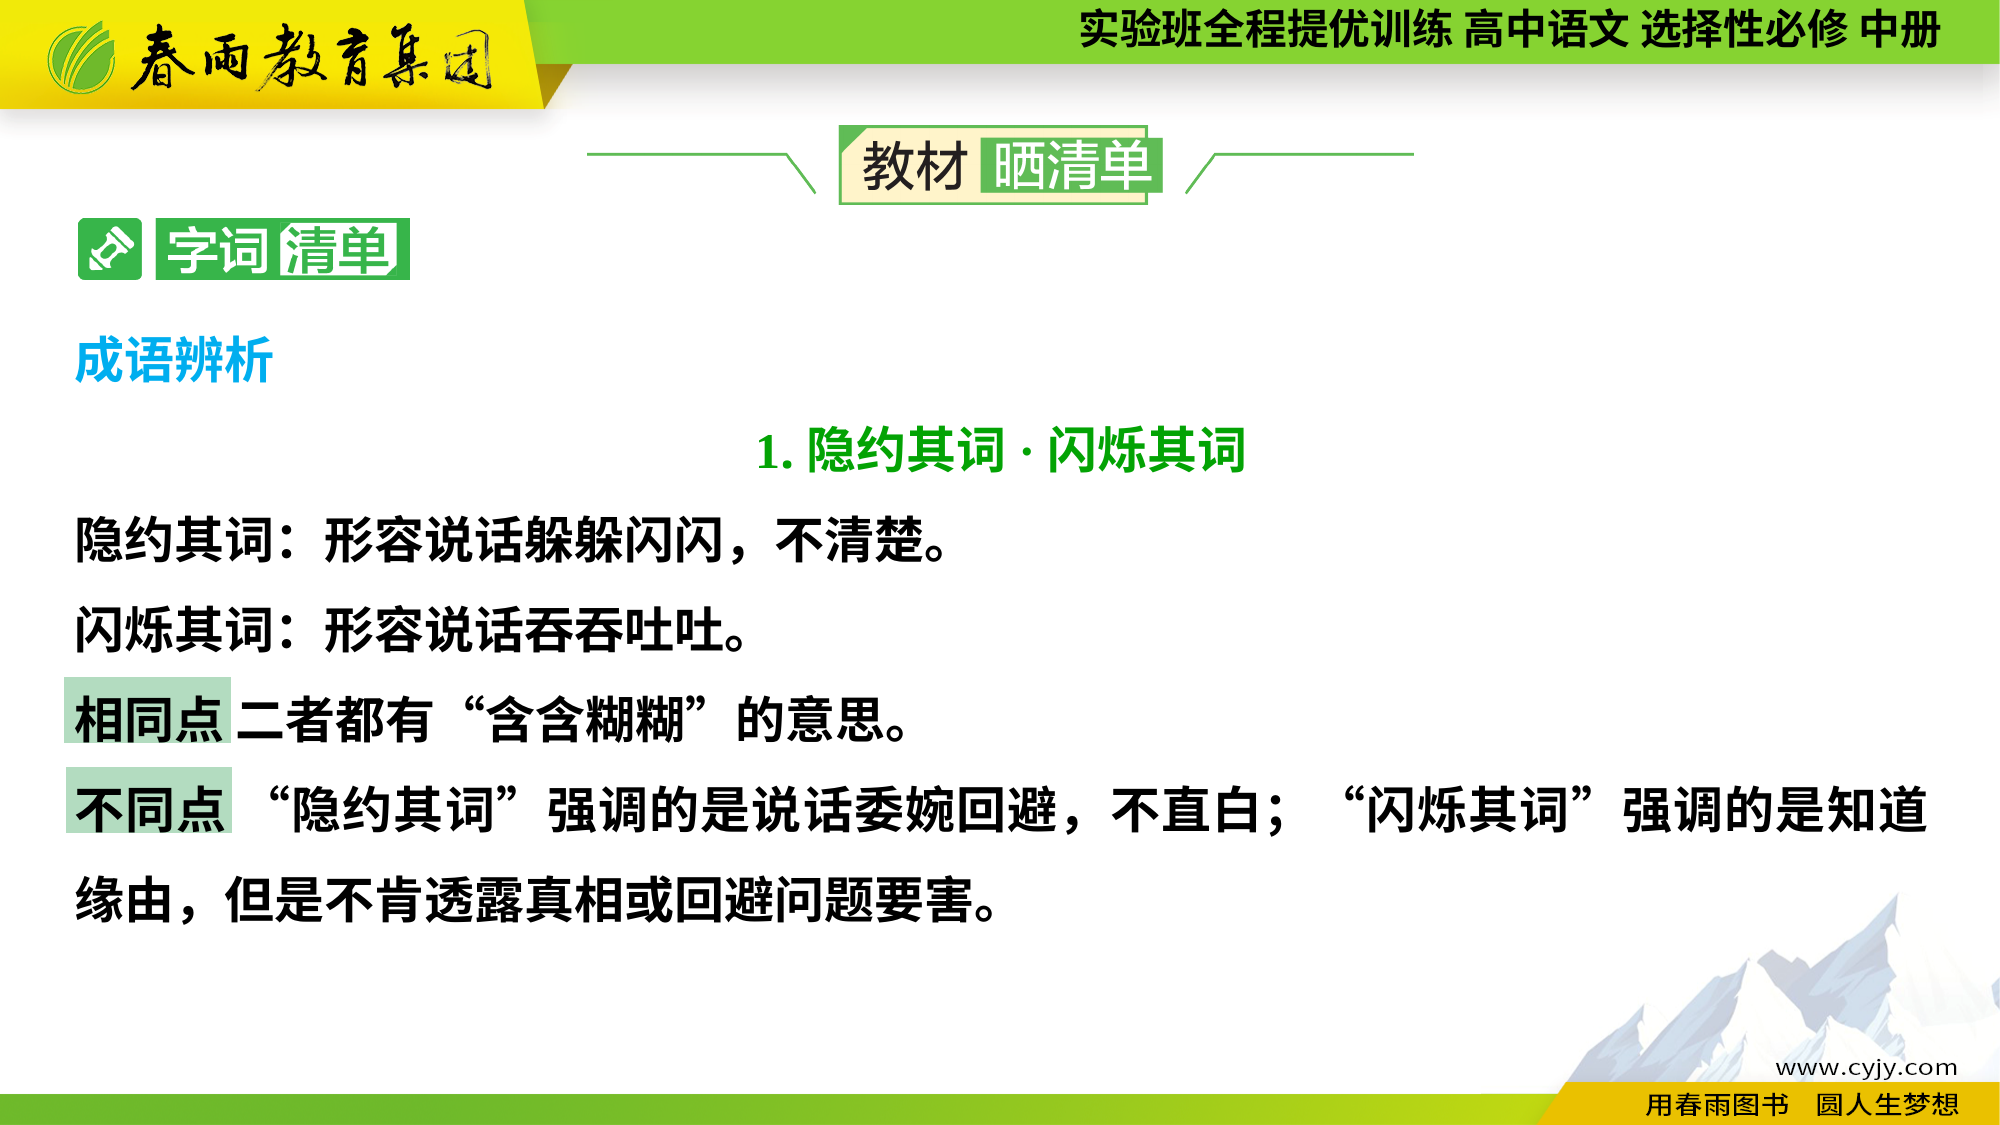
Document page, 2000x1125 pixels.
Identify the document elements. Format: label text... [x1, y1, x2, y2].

list 成语辨析 1.隐约其词·闪烁其词 隐约其词：形容说话躲躲闪闪，不清楚。 闪烁其词：形容说话吞吞吐吐。 相同点 二者都有“含含糊糊”的意思。 不同点 “隐约其词”强调的是说话委婉回避，不直白；“闪烁其词”强调的是知道缘由，但是不肯透露真相或回避问题要害。 [59, 291, 1944, 943]
picture [0, 0, 2000, 1125]
